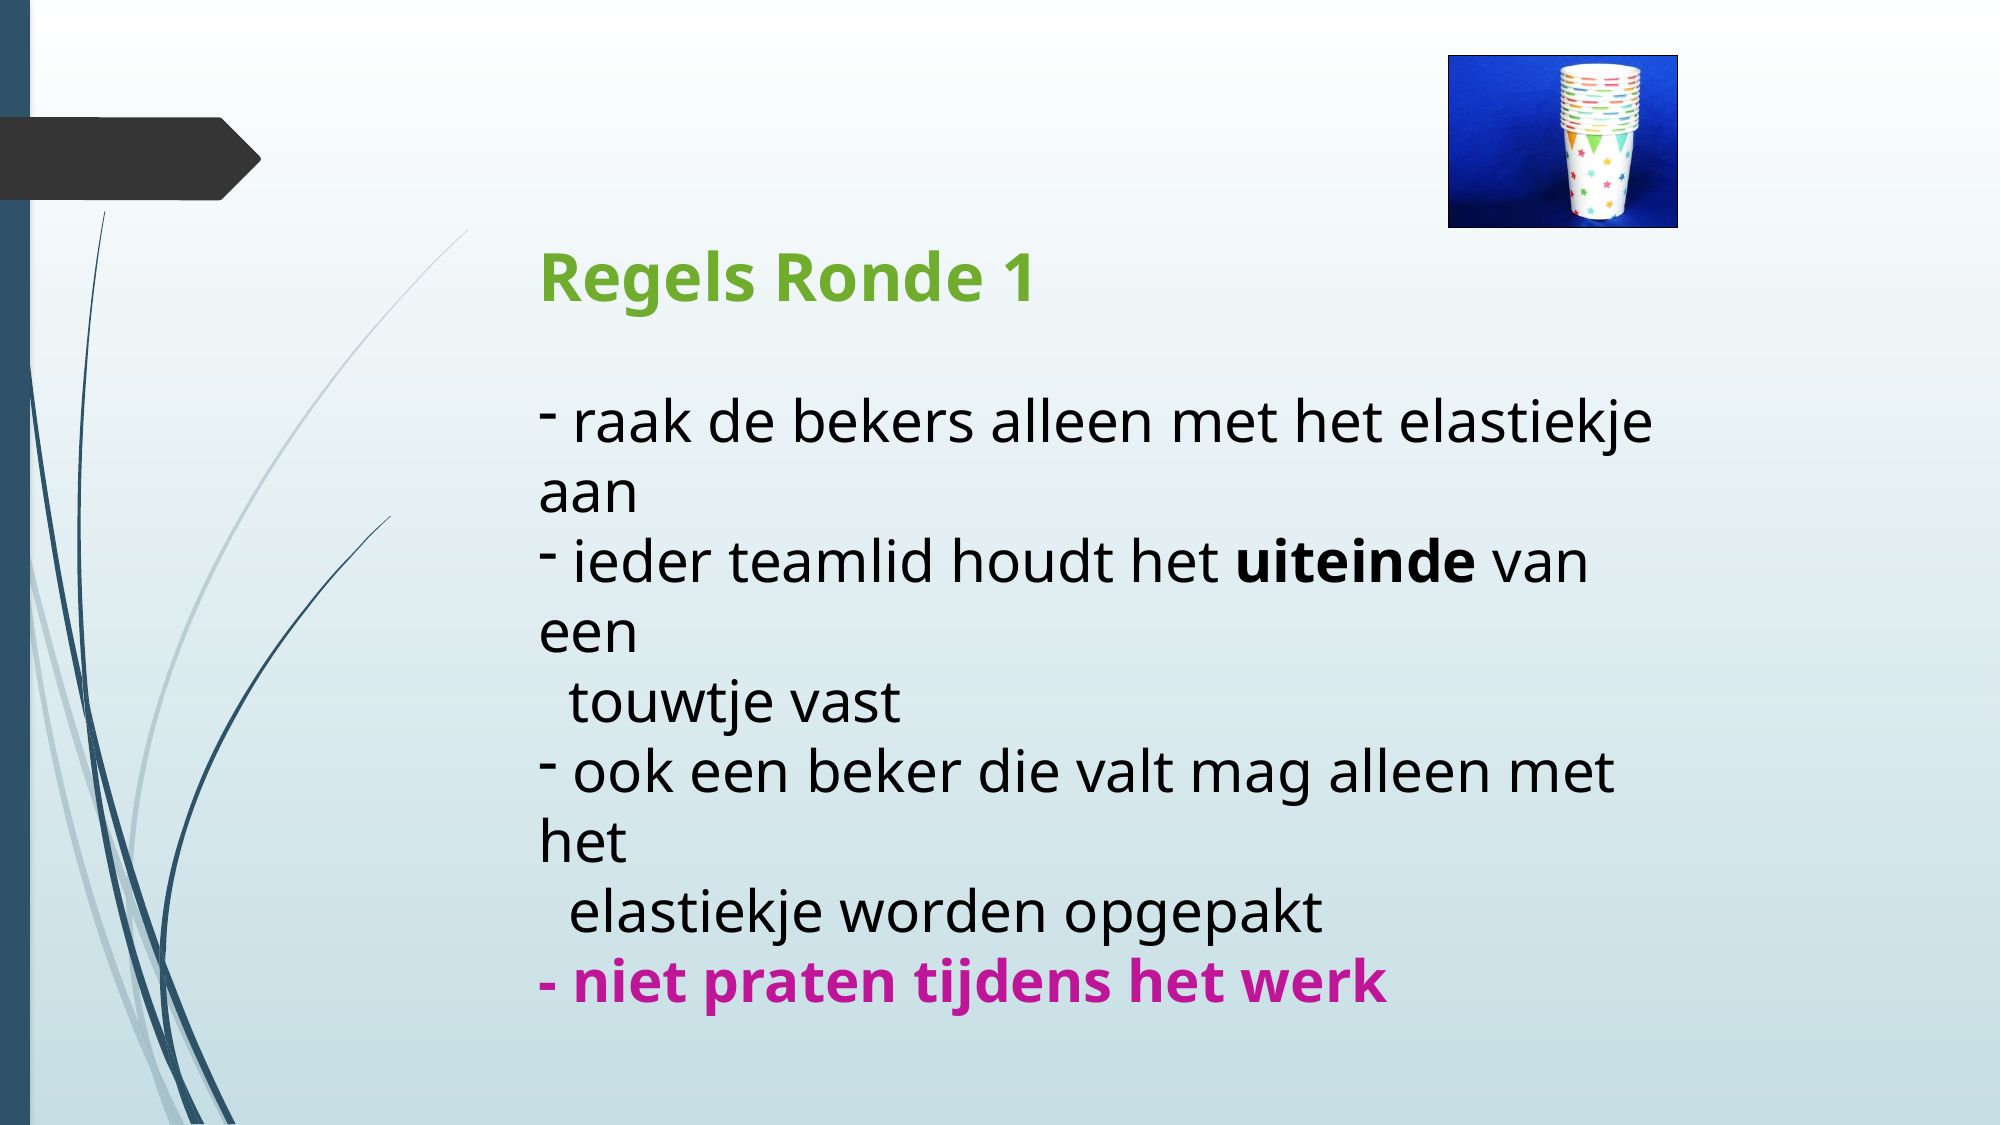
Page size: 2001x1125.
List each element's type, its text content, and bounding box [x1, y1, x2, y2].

picture [1448, 55, 1678, 228]
text_box Regels Ronde 1 raak de bekers alleen met het elastiekje aan ieder teamlid houdt het uiteinde van een touwtje vast ook een beker die valt mag alleen met het elastiekje worden opgepakt - niet praten tijdens het werk [523, 227, 1694, 1067]
